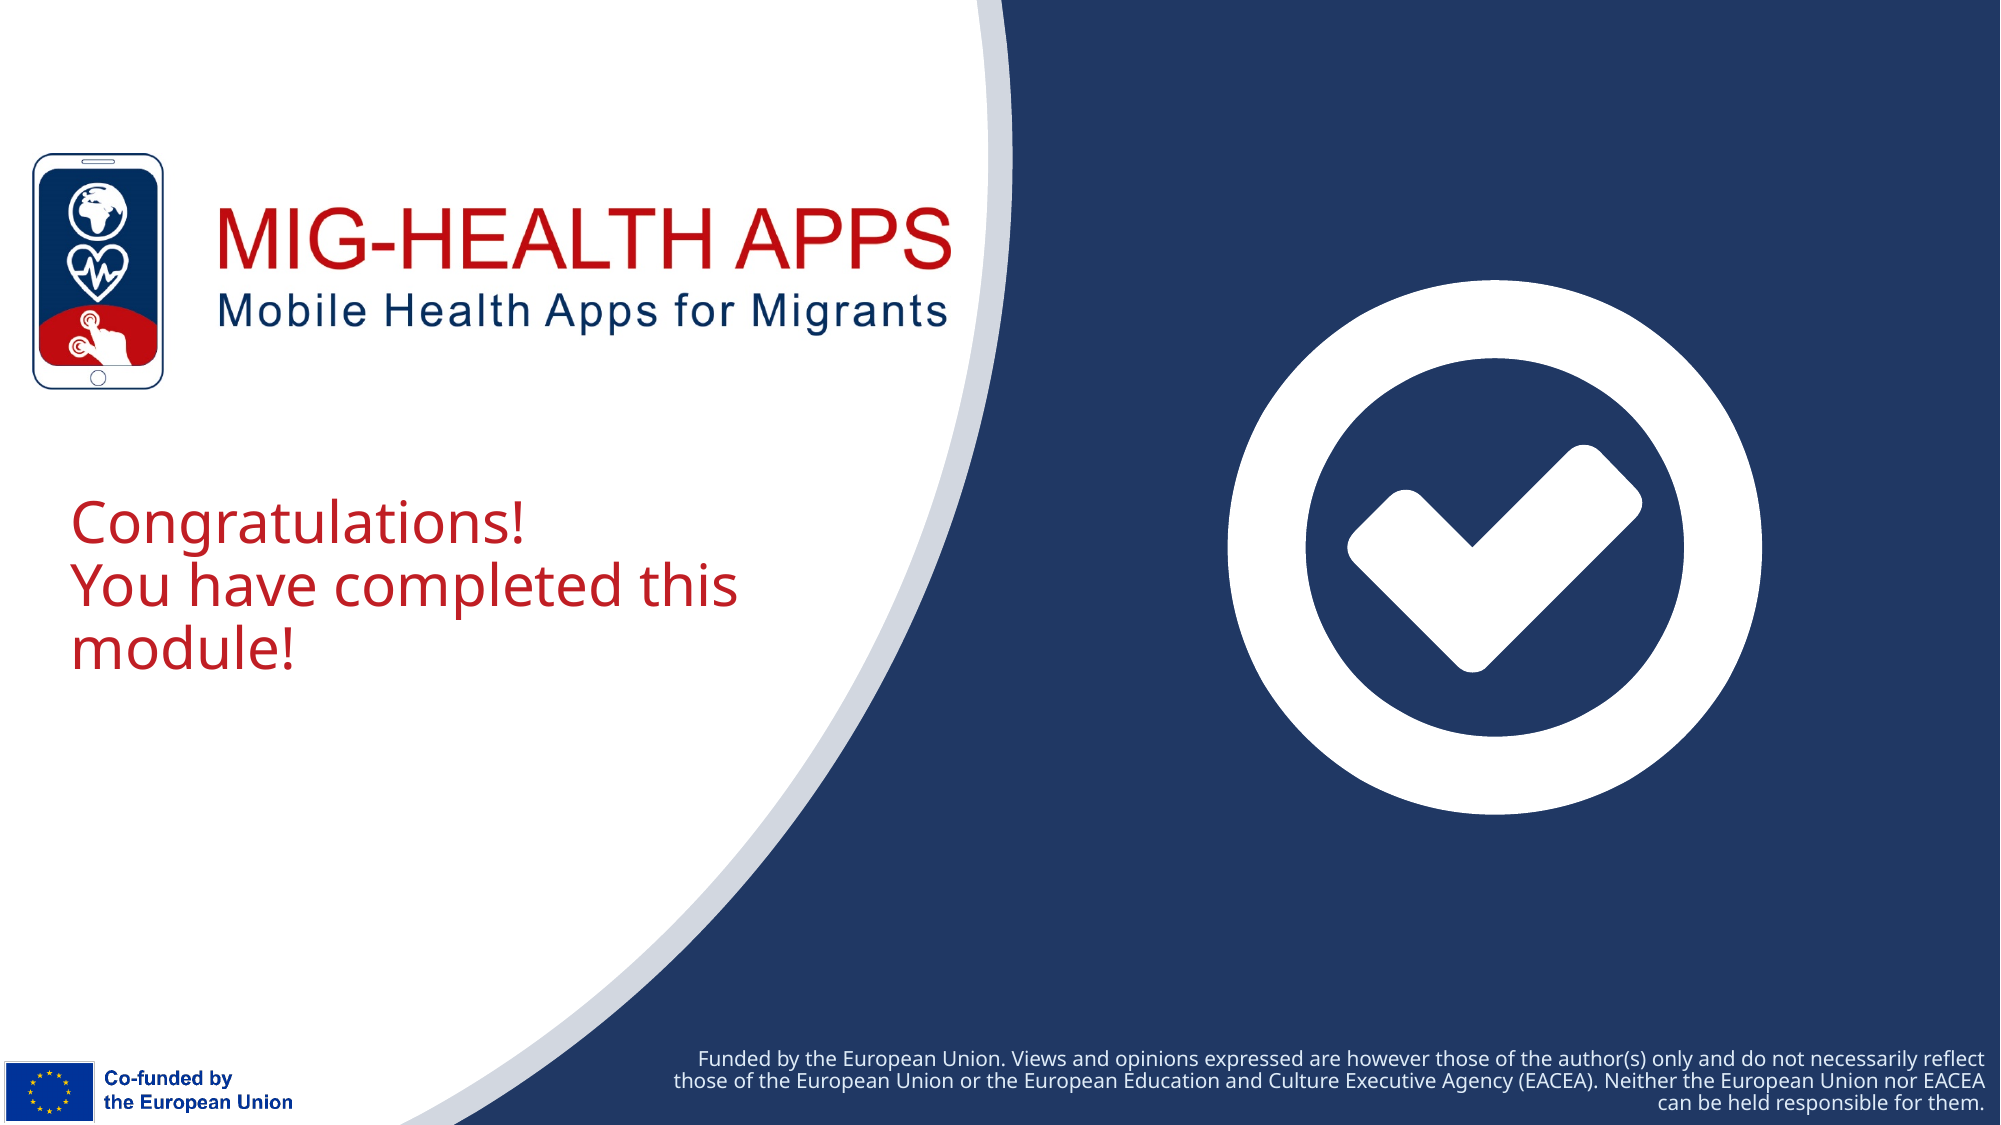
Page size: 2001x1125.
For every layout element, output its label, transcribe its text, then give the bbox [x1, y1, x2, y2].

text_box [404, 697, 876, 1125]
text_box Congratulations! You have completed this module! [55, 479, 882, 697]
picture [1, 1058, 304, 1125]
picture [32, 153, 951, 390]
picture [70, 569, 452, 951]
picture [1226, 280, 1763, 816]
text_box Funded by the European Union. Views and opinions expressed are however those of the author(s) only and do not necessarily reflect those of the European Union or the European Education and Culture Executive Agency (EACEA). Neither the European Union nor EACEA can be held responsible for them. [639, 1029, 2000, 1125]
text_box [882, 0, 1014, 685]
text_box [0, 0, 990, 1125]
